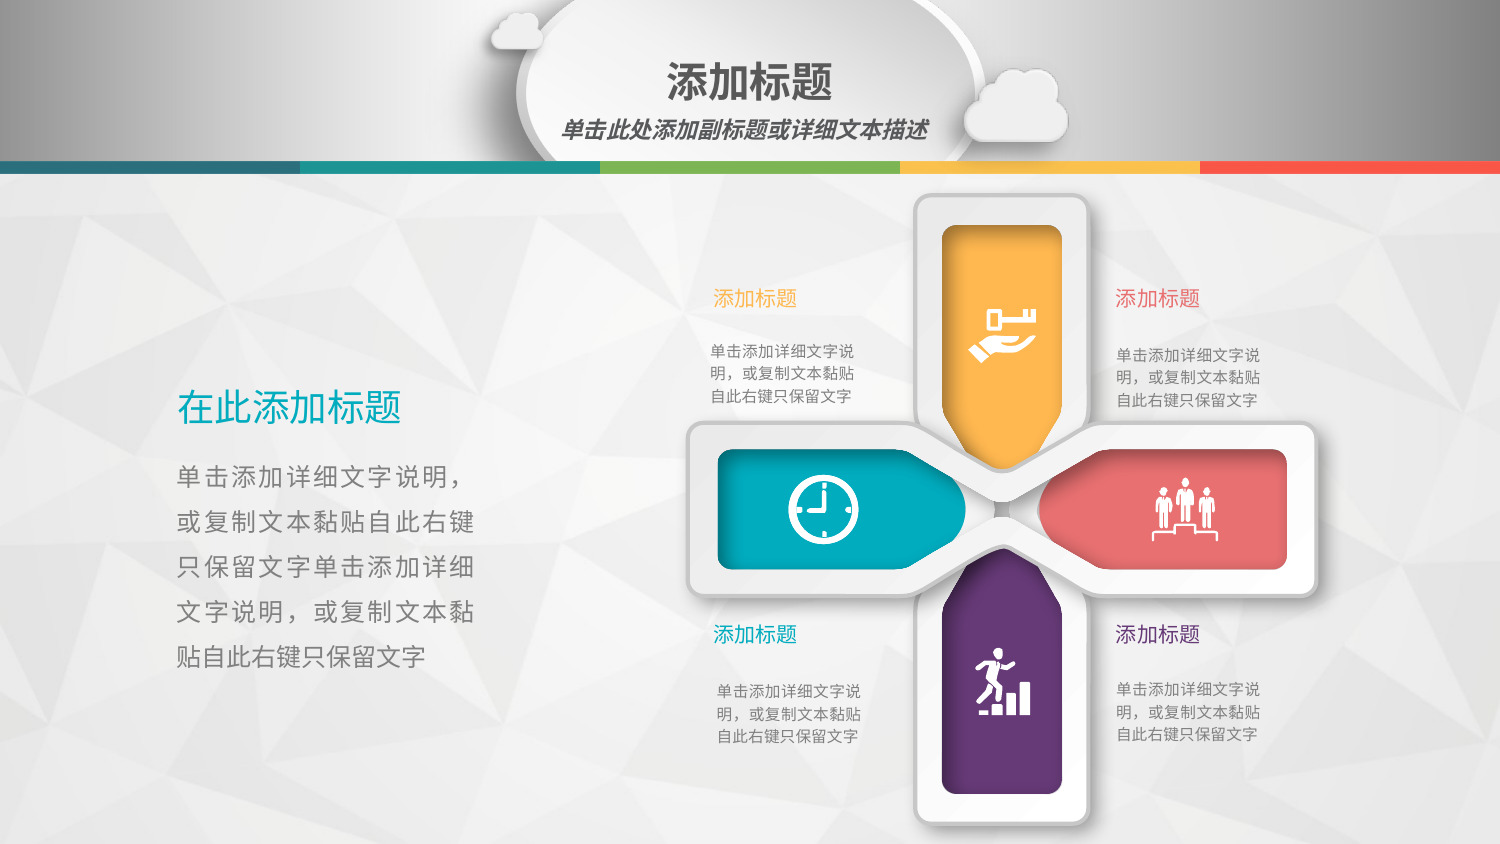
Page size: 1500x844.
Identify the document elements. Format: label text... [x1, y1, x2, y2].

text_box 单击添加详细文字说明，或复制文本黏贴自此右键只保留文字单击添加详细文字说明，或复制文本黏贴自此右键只保留文字 [162, 439, 490, 724]
text_box 单击添加详细文字说明，或复制文本黏贴自此右键只保留文字 [1101, 668, 1276, 752]
text_box 单击添加详细文字说明，或复制文本黏贴自此右键只保留文字 [695, 330, 869, 413]
text_box 添加标题 [698, 614, 859, 655]
text_box 添加标题 [698, 277, 859, 318]
picture [0, 0, 1500, 844]
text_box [915, 597, 1089, 824]
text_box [915, 195, 1089, 422]
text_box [687, 422, 1317, 597]
text_box 添加标题 [1101, 277, 1261, 318]
text_box 在此添加标题 [162, 376, 493, 437]
text_box 添加标题 [1101, 614, 1261, 655]
text_box 单击添加详细文字说明，或复制文本黏贴自此右键只保留文字 [1101, 334, 1276, 417]
text_box 单击添加详细文字说明，或复制文本黏贴自此右键只保留文字 [701, 670, 876, 754]
